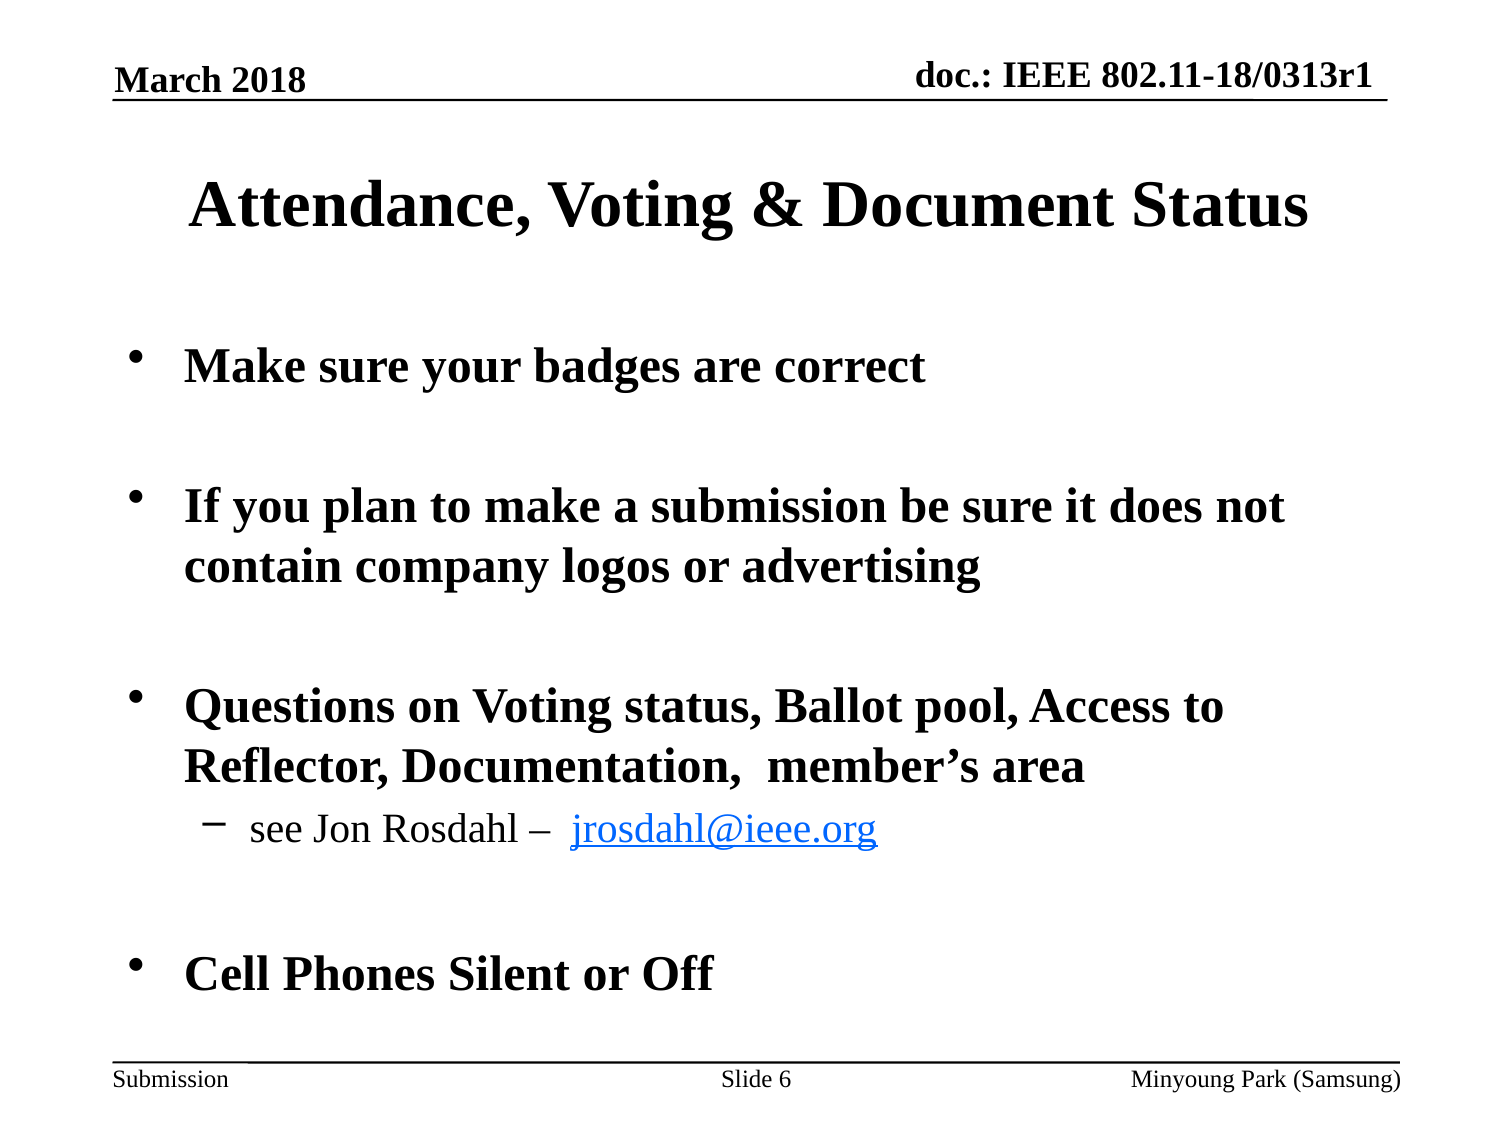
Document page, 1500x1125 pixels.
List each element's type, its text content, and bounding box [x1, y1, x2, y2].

slide_number Slide 6 [712, 1061, 800, 1093]
list Make sure your badges are correct If you plan to make a submission be sure it does not contain company logos or advertising Questions on Voting status, Ballot pool, Access to Reflector, Documentation, member’s area see Jon Rosdahl – jrosdahl@ieee.org Cell Phones Silent or Off [112, 324, 1388, 1000]
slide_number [114, 54, 335, 101]
title Attendance, Voting & Document Status [112, 112, 1388, 288]
footer Minyoung Park (Samsung) [949, 1061, 1402, 1093]
